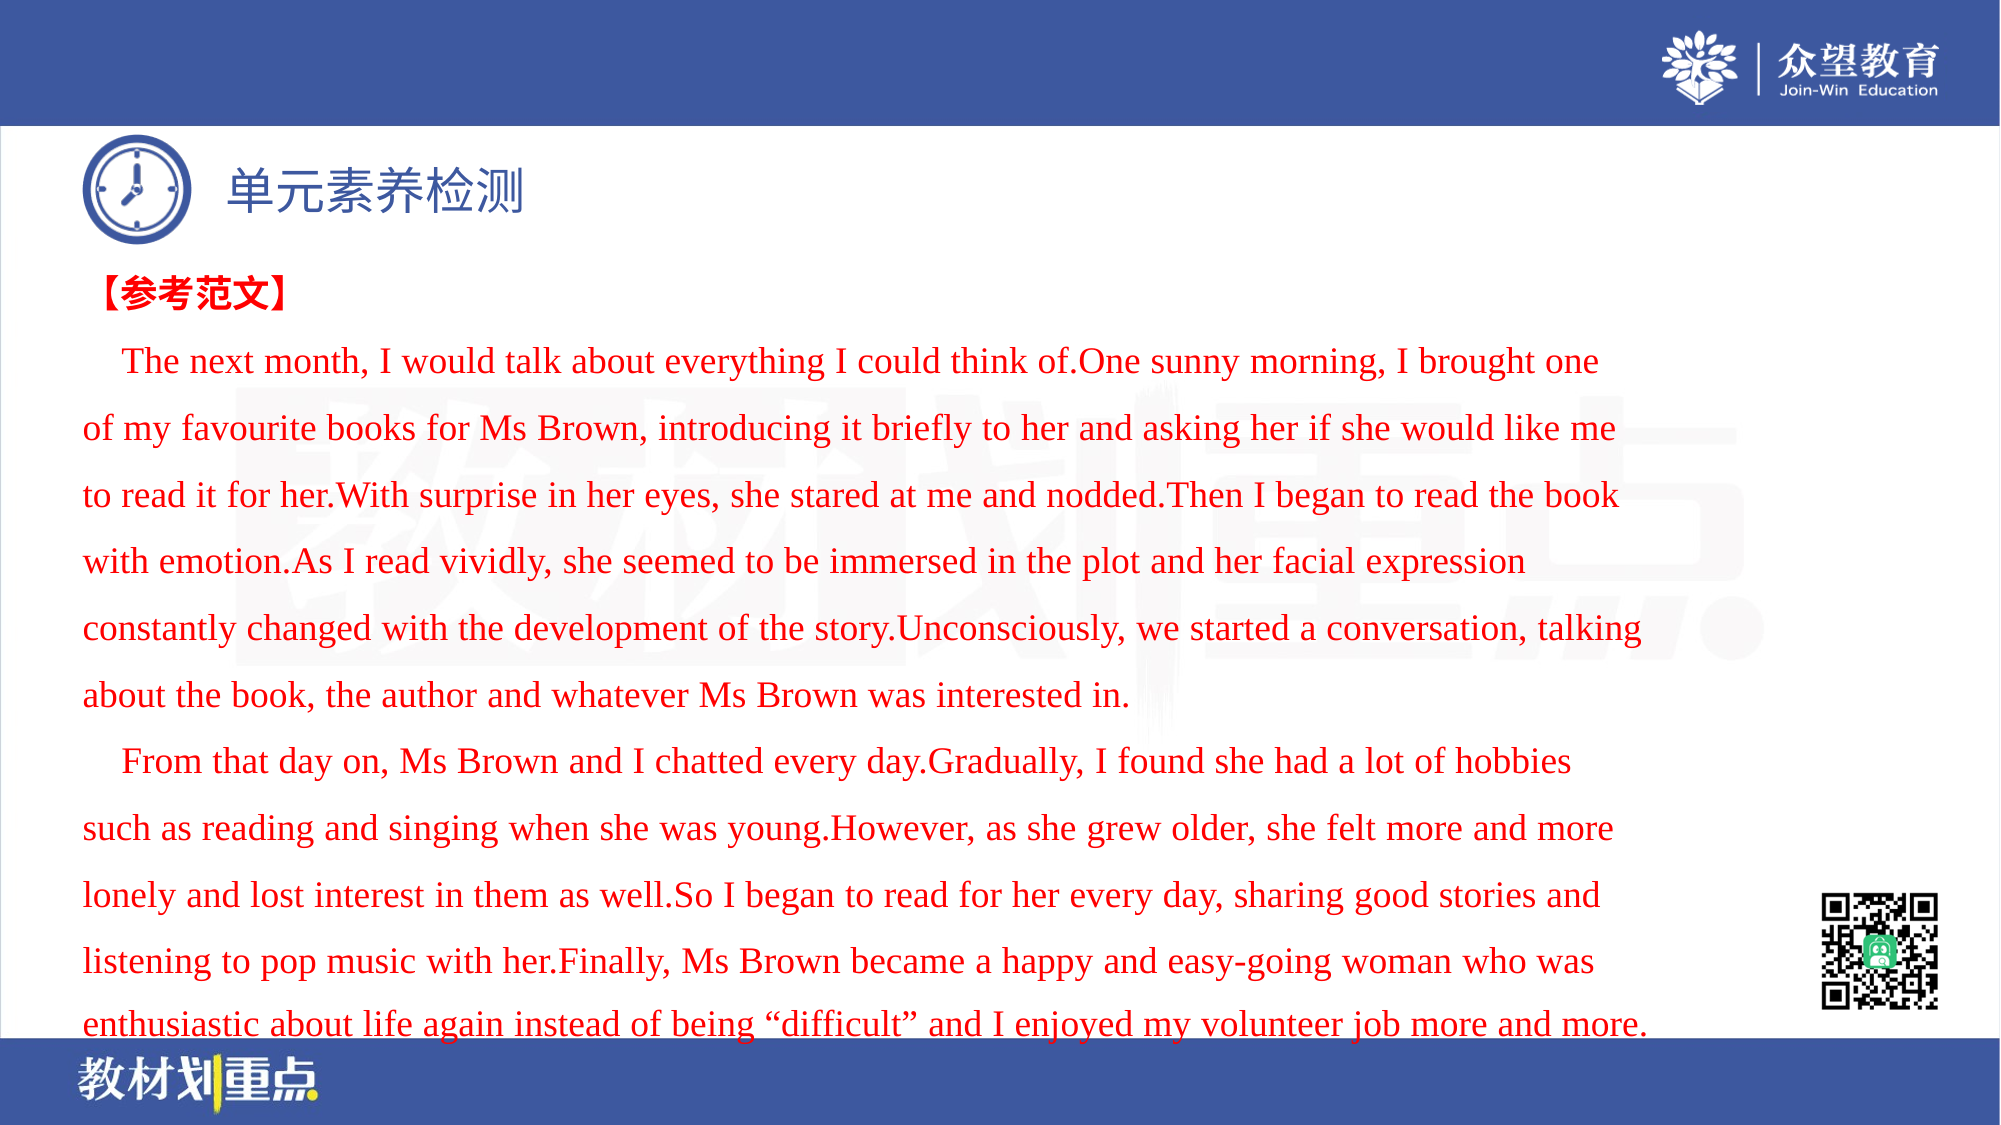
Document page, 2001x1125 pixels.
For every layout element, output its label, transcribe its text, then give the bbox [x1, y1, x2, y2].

text_box 【参考范文】 The next month, I would talk about everything I could think of.One sunny morning, I brought one of my favourite books for Ms Brown, introducing it briefly to her and asking her if she would like me to read it for her.With surprise in her eyes, she stared at me and nodded.Then I began to read the book with emotion.As I read vividly, she seemed to be immersed in the plot and her facial expression constantly changed with the development of the story.Unconsciously, we started a conversation, talking about the book, the author and whatever Ms Brown was interested in. From that day on, Ms Brown and I chatted every day.Gradually, I found she had a lot of hobbies such as reading and singing when she was young.However, as she grew older, she felt more and more lonely and lost interest in them as well.So I began to read for her every day, sharing good stories and listening to pop music with her.Finally, Ms Brown became a happy and easy-going woman who was enthusiastic about life again instead of being “difficult” and I enjoyed my volunteer job more and more. [82, 248, 1817, 1038]
picture [0, 0, 2000, 1125]
